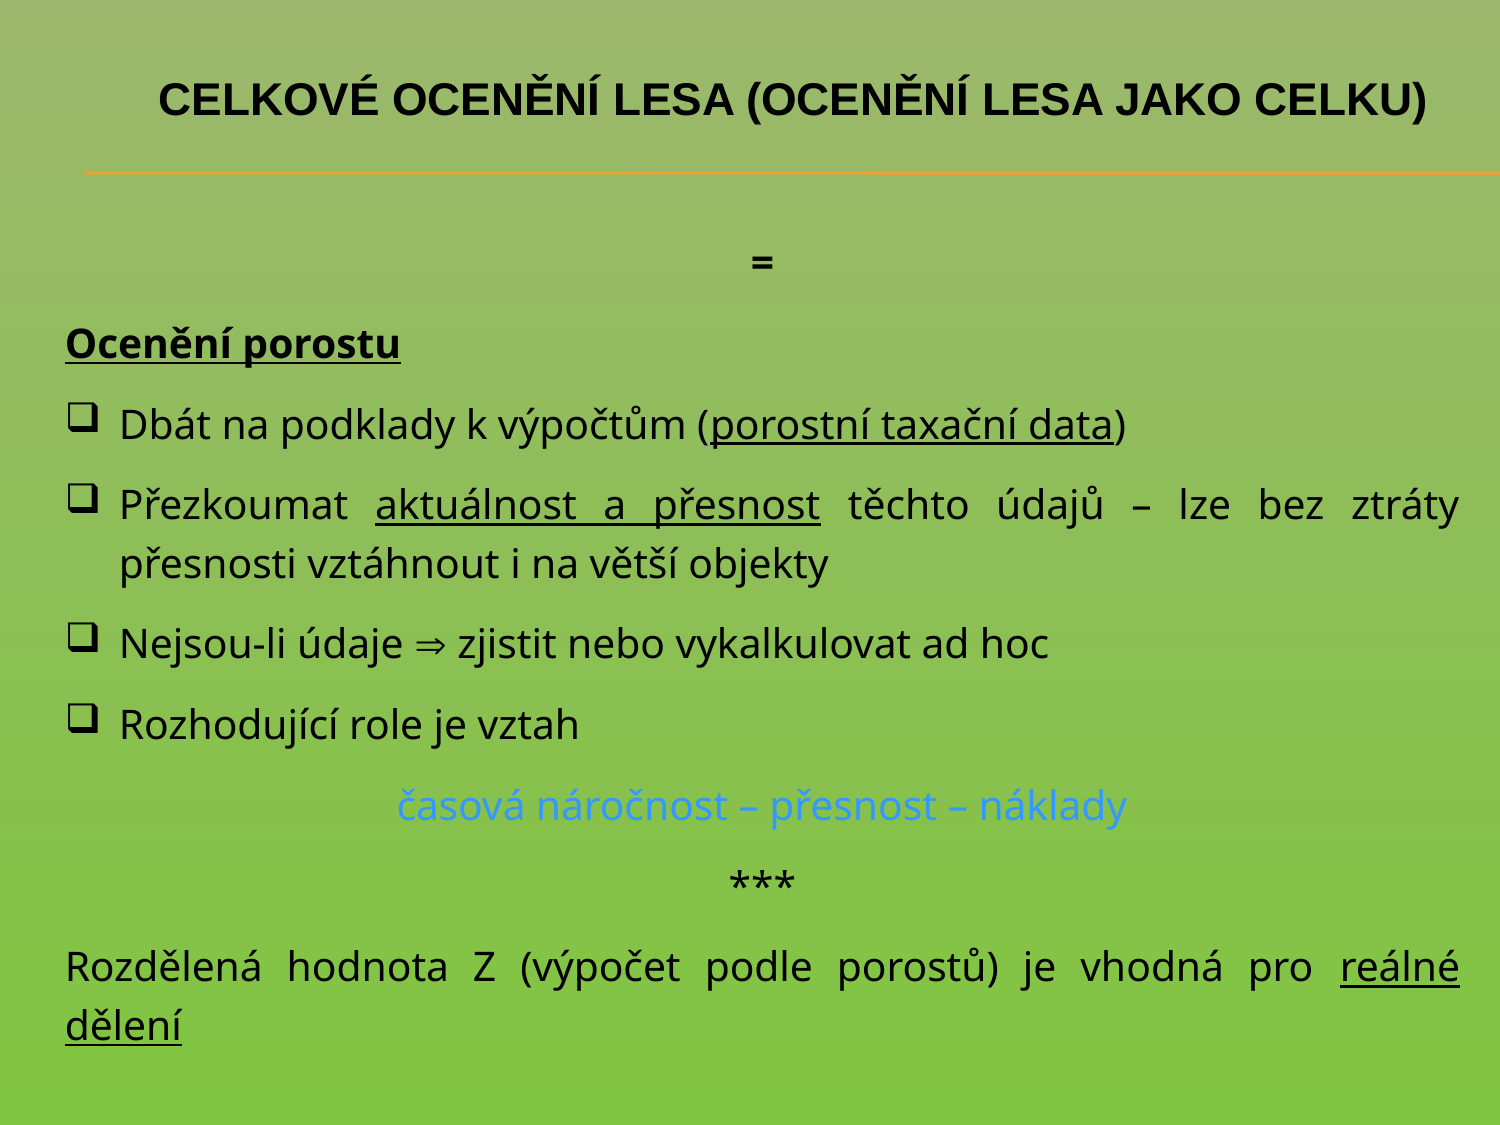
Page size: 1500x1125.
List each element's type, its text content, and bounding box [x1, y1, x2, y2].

list = Ocenění porostu Dbát na podklady k výpočtům (porostní taxační data) Přezkoumat aktuálnost a přesnost těchto údajů – lze bez ztráty přesnosti vztáhnout i na větší objekty Nejsou-li údaje  zjistit nebo vykalkulovat ad hoc Rozhodující role je vztah časová náročnost – přesnost – náklady *** Rozdělená hodnota Z (výpočet podle porostů) je vhodná pro reálné dělení [50, 279, 1475, 1062]
title CELKOVÉ OCENĚNÍ LESA (OCENĚNÍ LESA JAKO CELKU) [50, 19, 1475, 175]
text_box [49, 190, 1475, 279]
